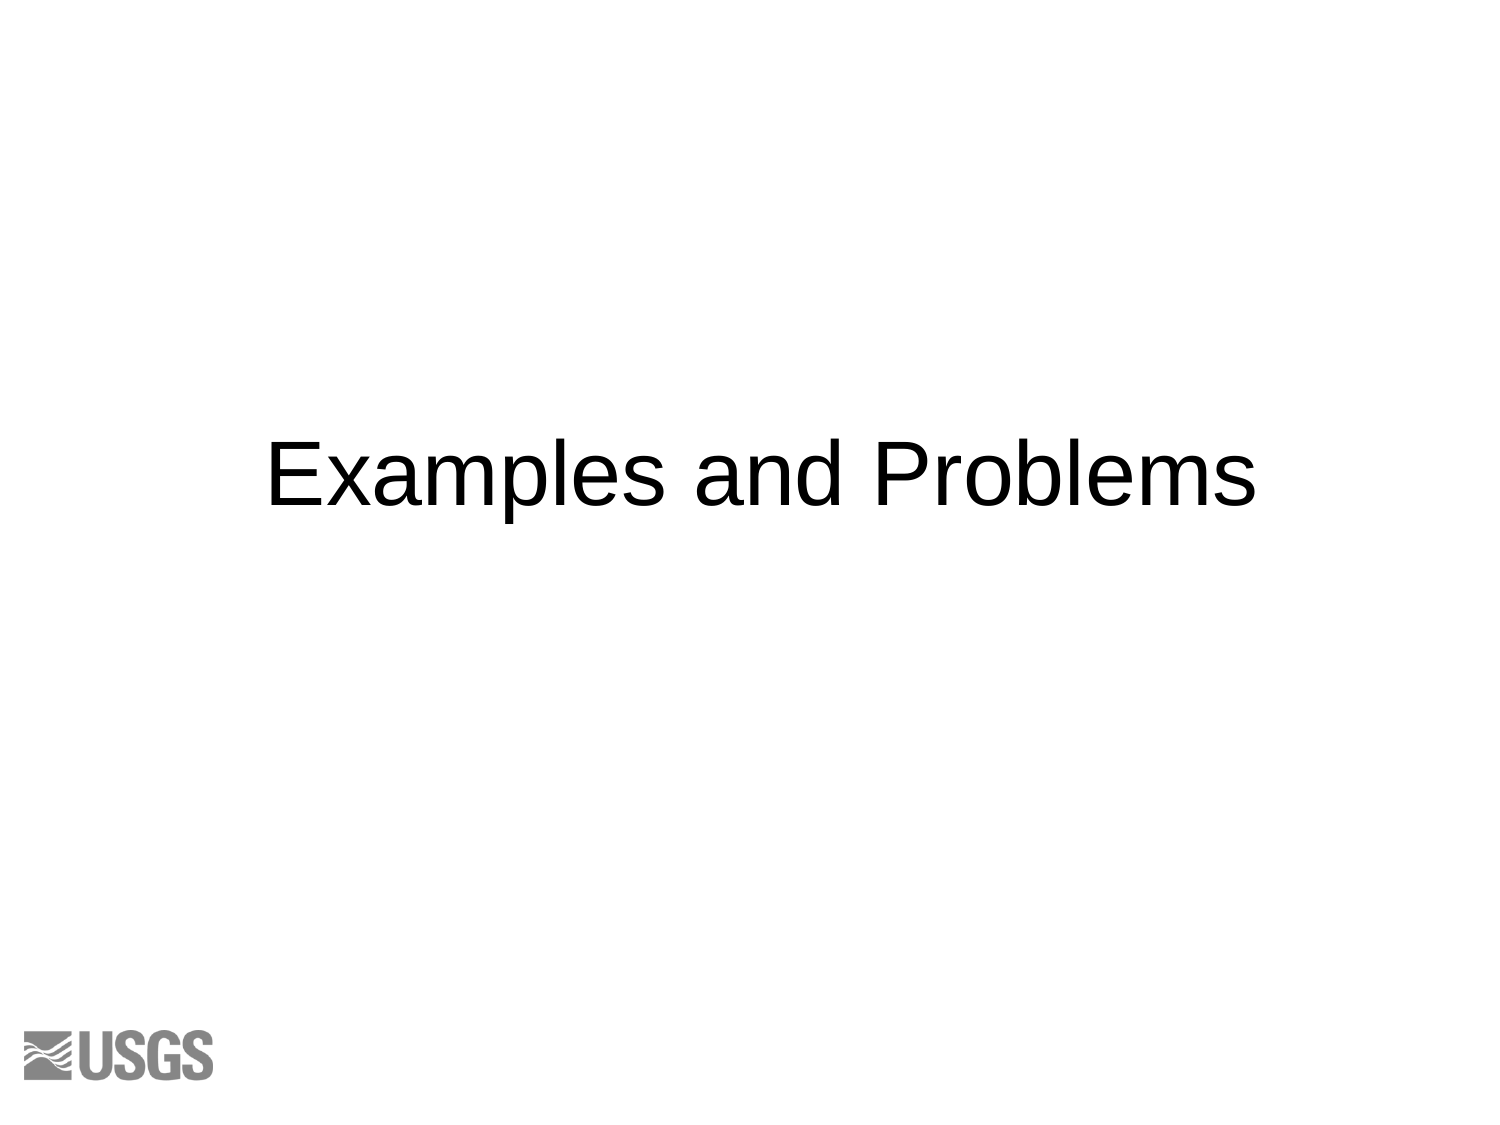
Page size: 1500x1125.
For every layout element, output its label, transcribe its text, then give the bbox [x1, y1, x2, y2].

title Examples and Problems [87, 374, 1438, 563]
